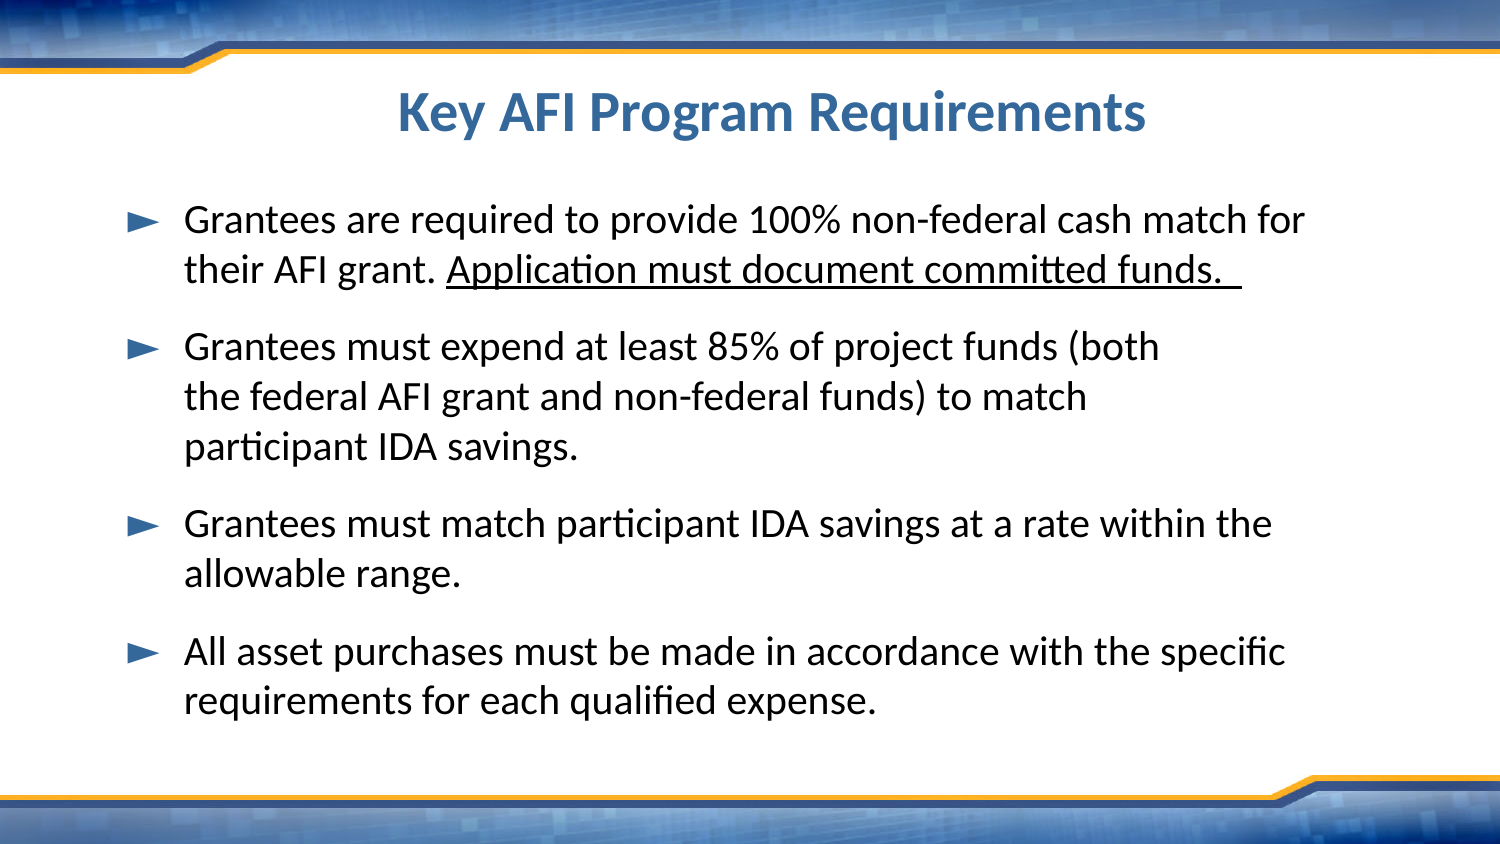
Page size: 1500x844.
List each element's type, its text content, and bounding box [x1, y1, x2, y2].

picture [0, 0, 1500, 844]
list Grantees are required to provide 100% non-federal cash match for their AFI grant. Application must document committed funds. Grantees must expend at least 85% of project funds (both the federal AFI grant and non-federal funds) to match participant IDA savings. Grantees must match participant IDA savings at a rate within the allowable range. All asset purchases must be made in accordance with the specific requirements for each qualified expense. [112, 184, 1325, 788]
title Key AFI Program Requirements [196, 65, 1350, 132]
